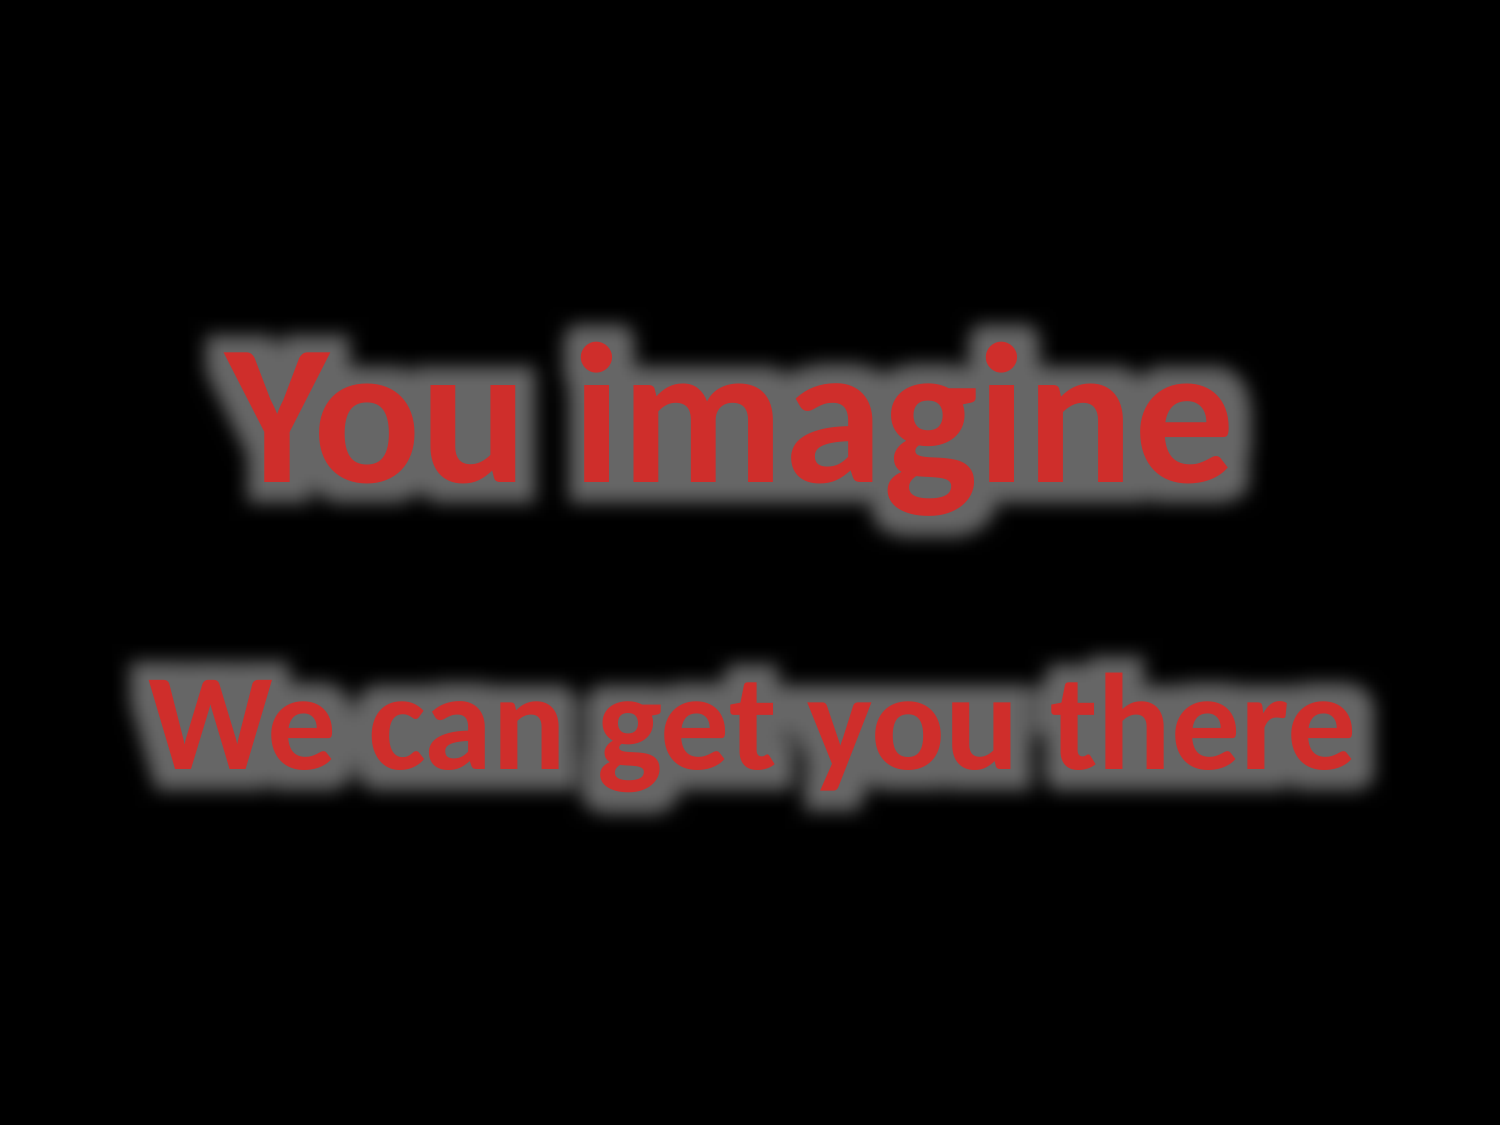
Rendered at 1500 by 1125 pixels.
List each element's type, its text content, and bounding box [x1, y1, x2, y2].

text_box You imagine We can get you there [87, 275, 1419, 805]
